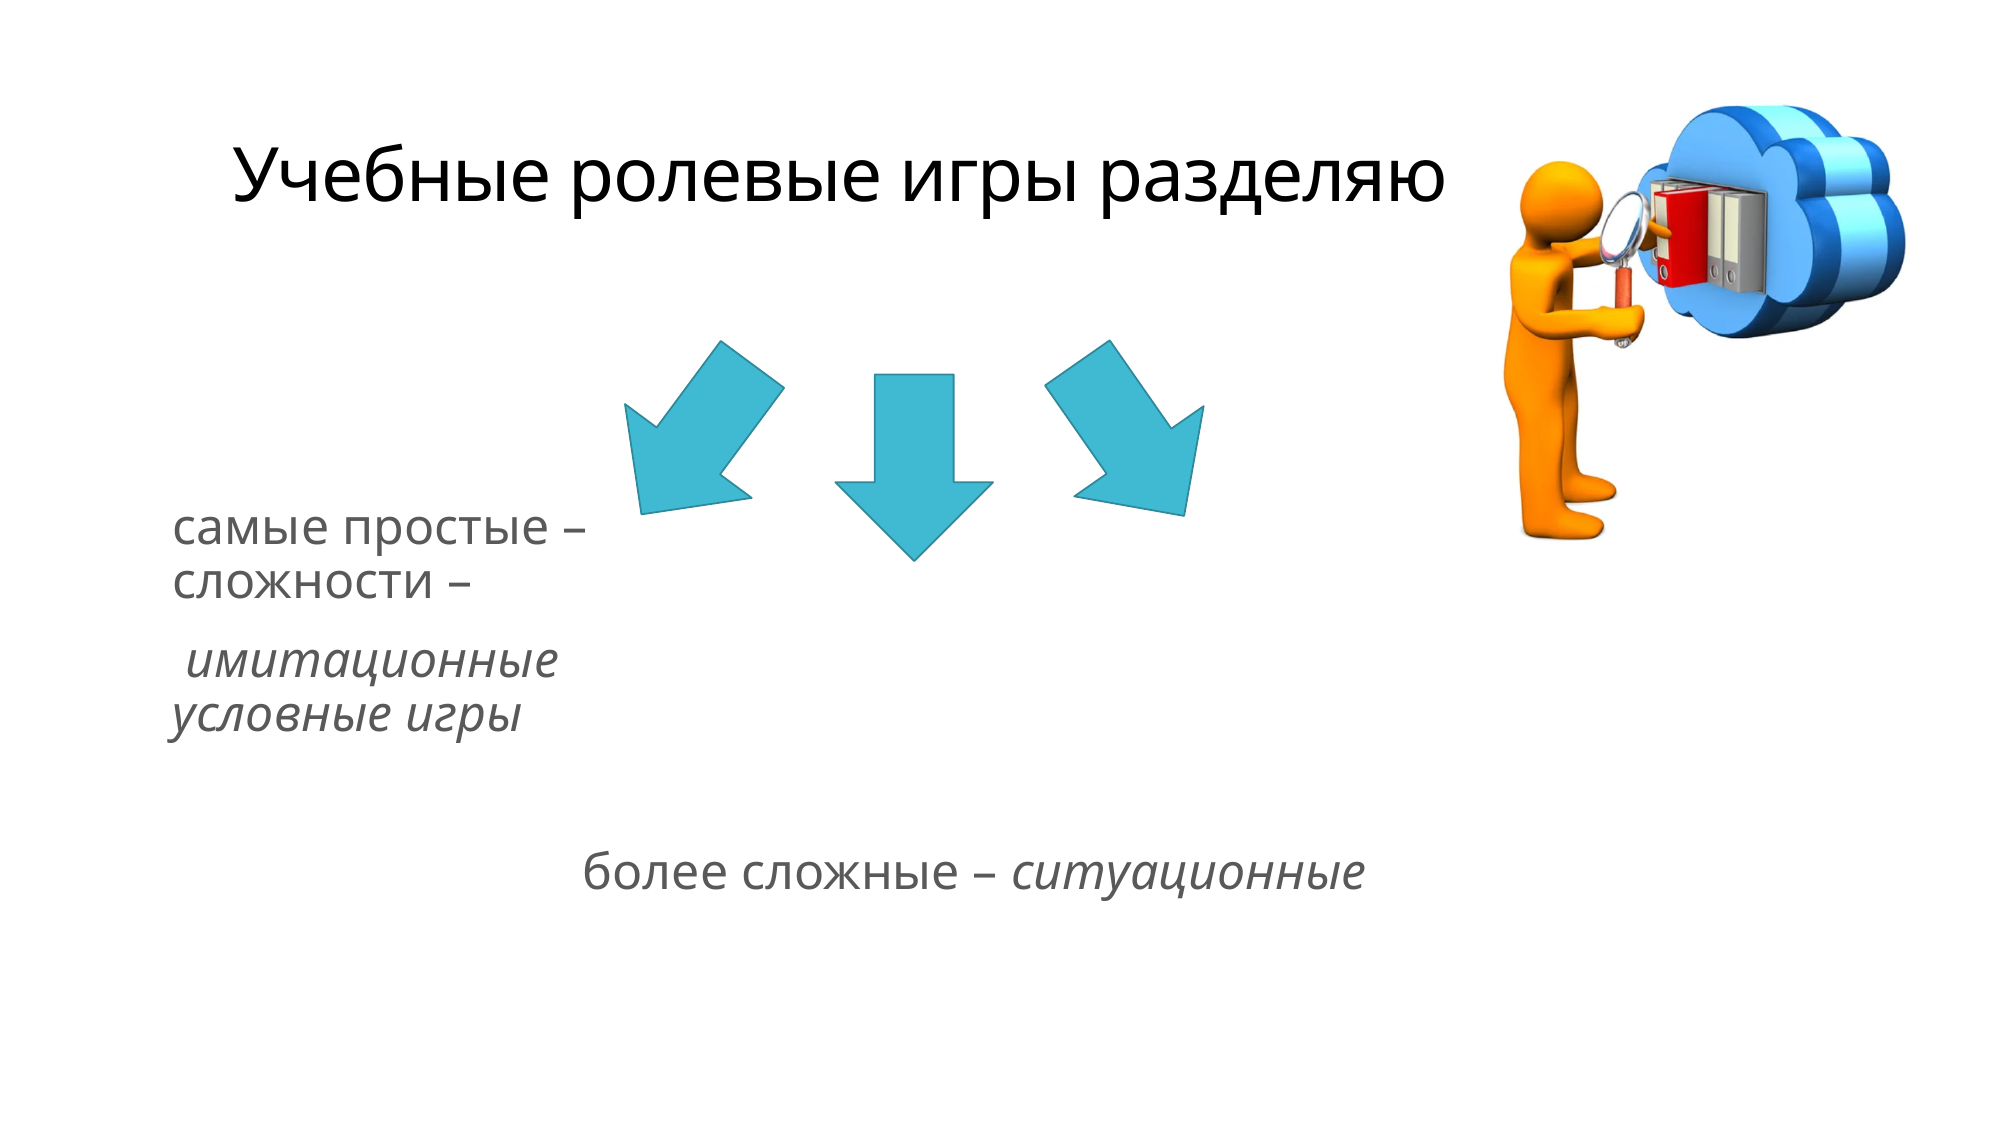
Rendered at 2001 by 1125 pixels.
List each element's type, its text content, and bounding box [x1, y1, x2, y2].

text_box [1044, 339, 1205, 517]
list самые простые – высшей сложности – имитационные условные игры более сложные – ситуационные [157, 437, 1805, 1035]
text_box [834, 373, 994, 562]
picture [1445, 72, 1941, 551]
title Учебные ролевые игры разделяют [57, 96, 1445, 258]
text_box [624, 340, 785, 516]
